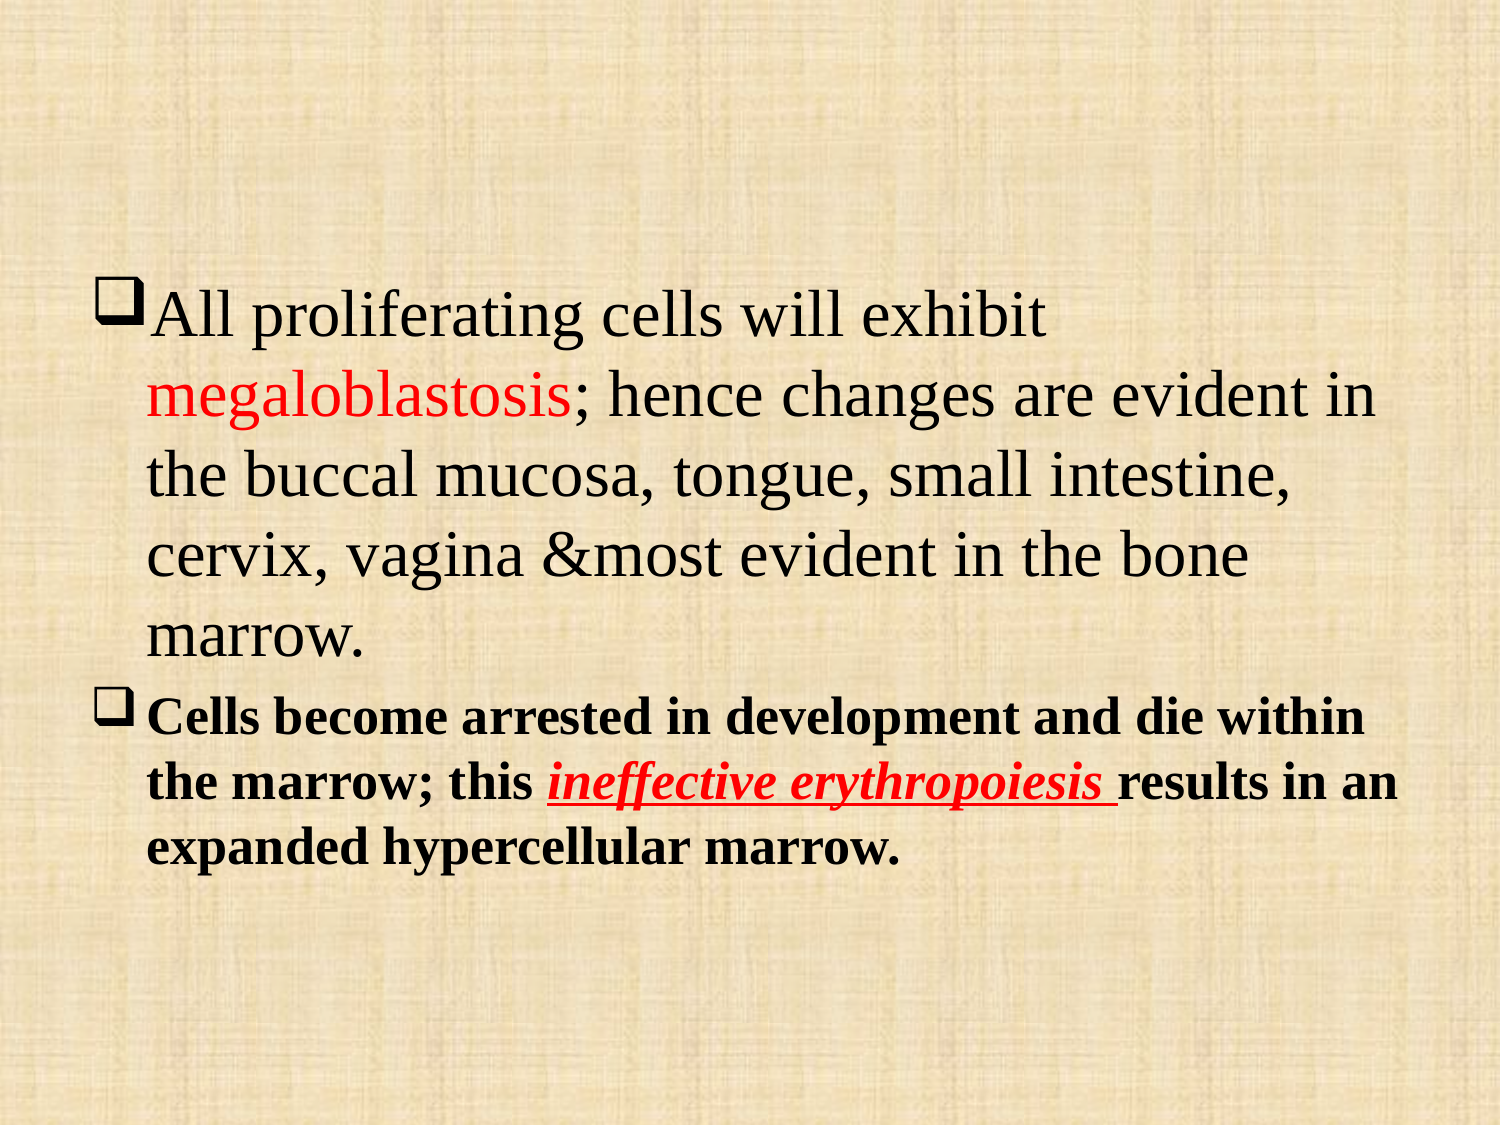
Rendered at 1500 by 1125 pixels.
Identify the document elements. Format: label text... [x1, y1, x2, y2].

list All proliferating cells will exhibit megaloblastosis; hence changes are evident in the buccal mucosa, tongue, small intestine, cervix, vagina &most evident in the bone marrow. Cells become arrested in development and die within the marrow; this ineffective erythropoiesis results in an expanded hypercellular marrow. [75, 262, 1425, 1005]
